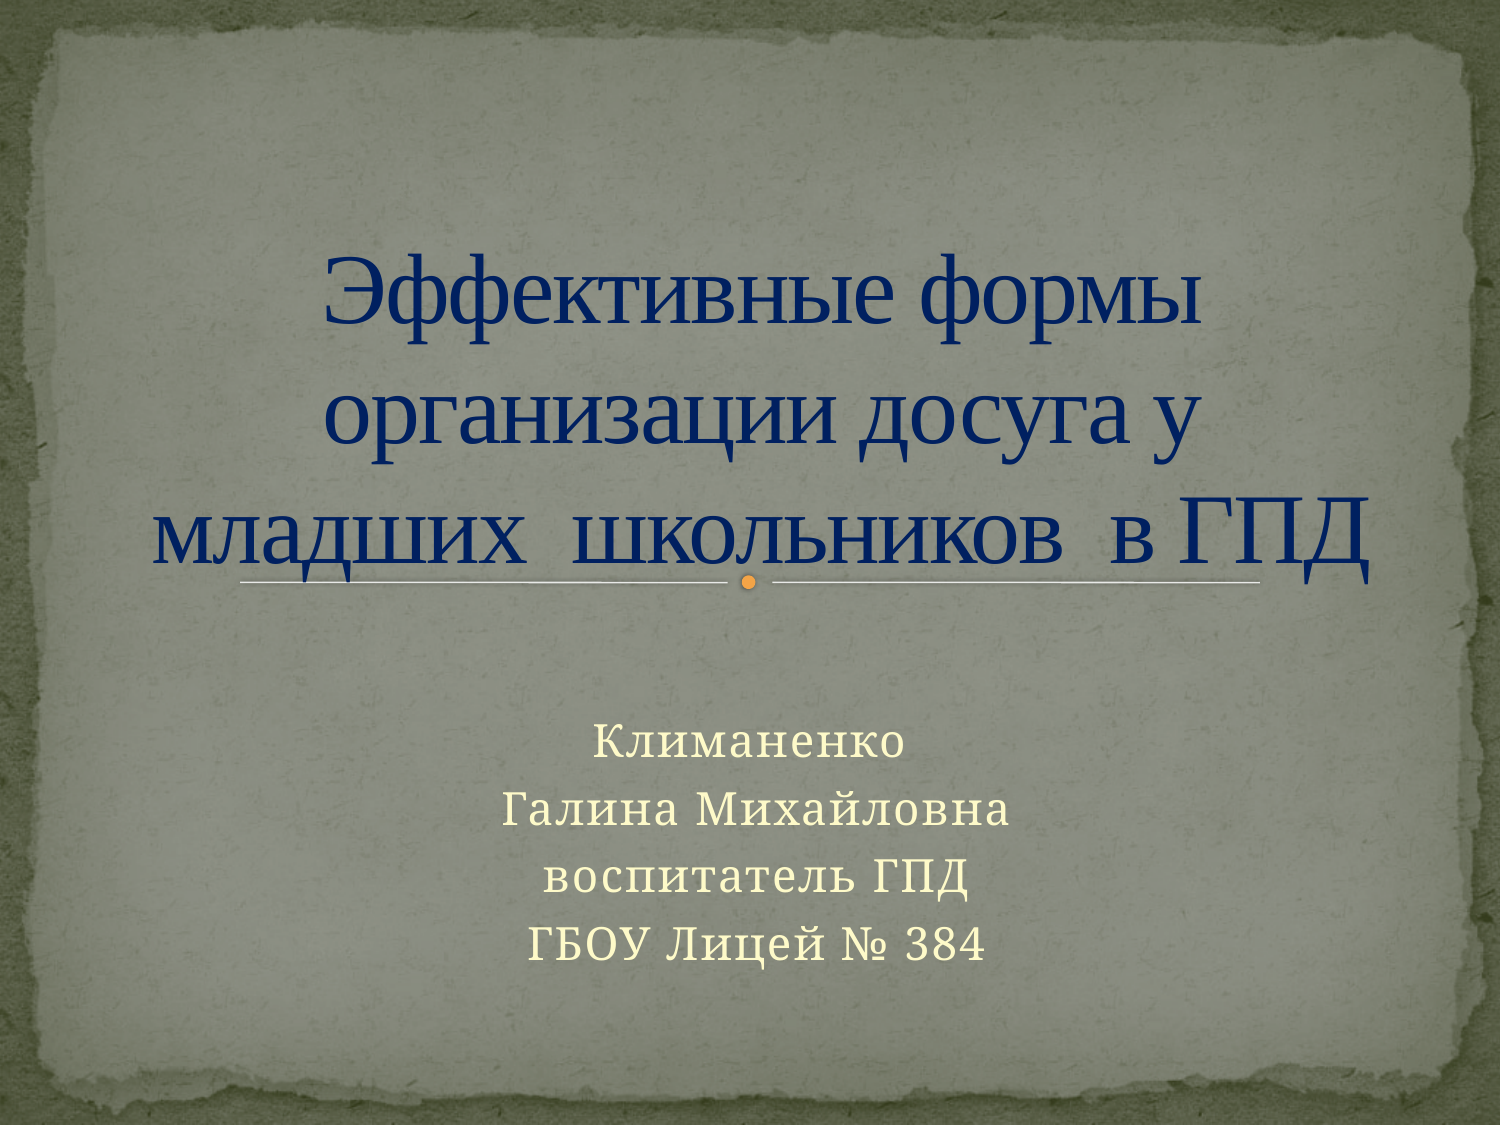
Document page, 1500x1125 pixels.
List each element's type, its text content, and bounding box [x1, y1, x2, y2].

subtitle Климаненко Галина Михайловна воспитатель ГПД ГБОУ Лицей № 384 [75, 704, 1438, 917]
title Эффективные формы организации досуга у младших школьников в ГПД [135, 78, 1388, 591]
